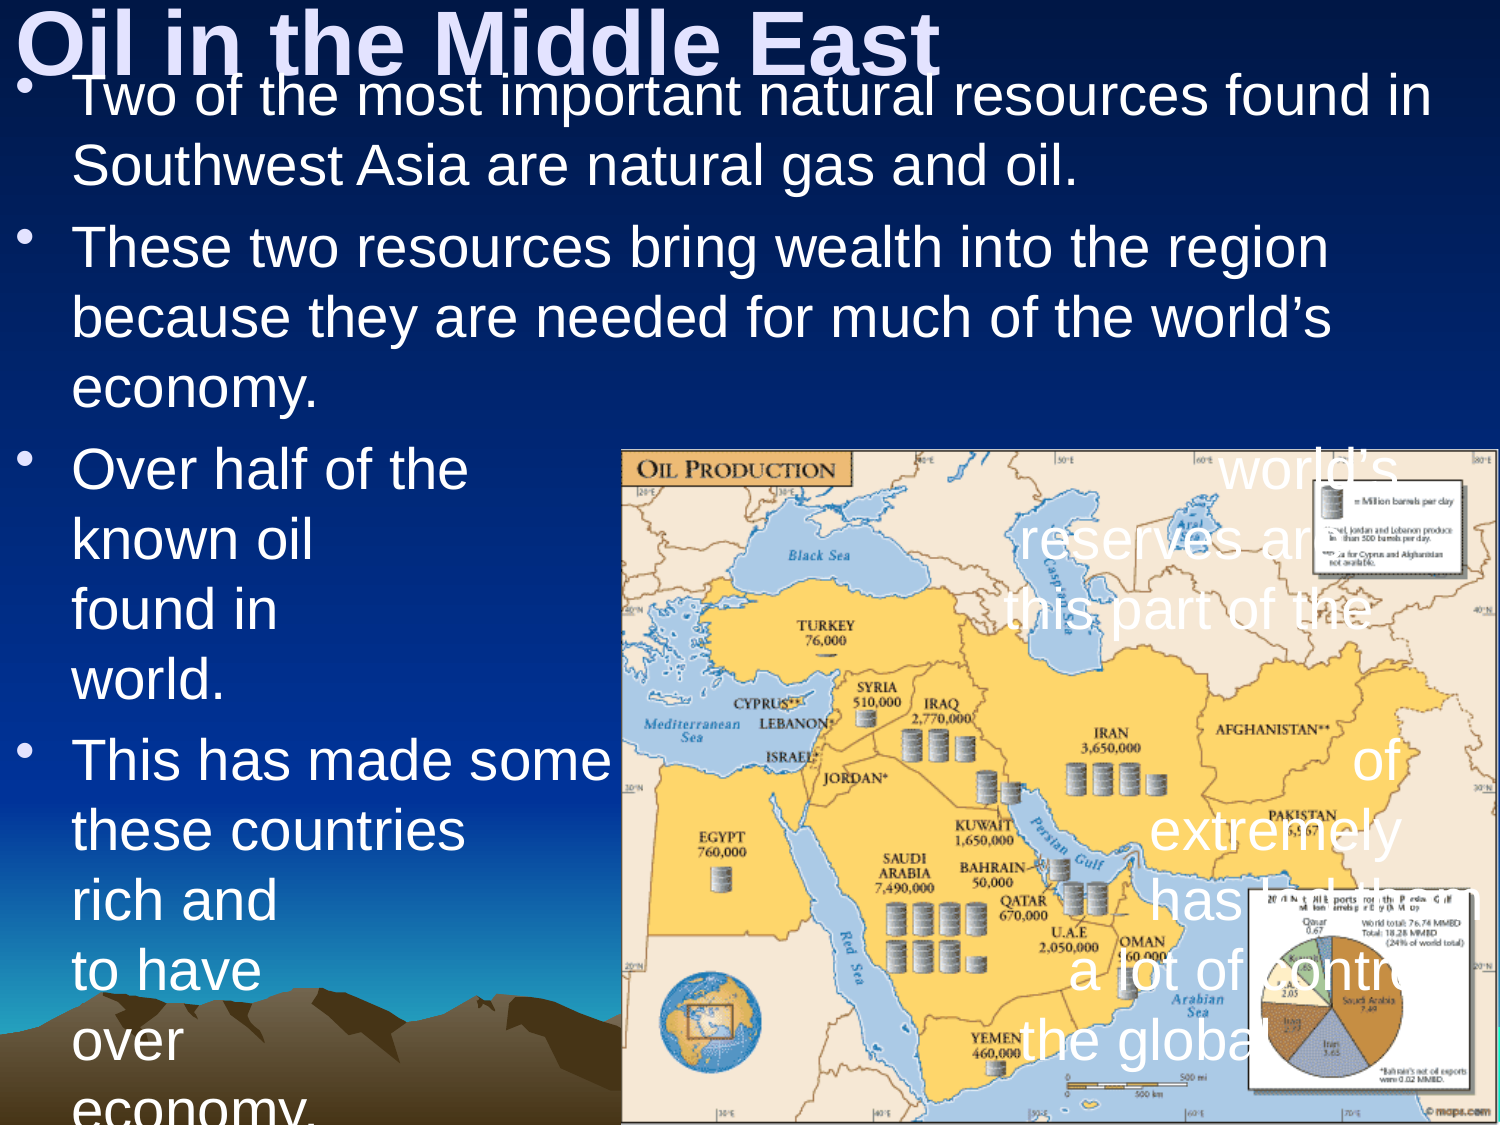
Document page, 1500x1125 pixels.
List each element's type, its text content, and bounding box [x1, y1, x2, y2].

title Oil in the Middle East [0, 0, 1351, 49]
picture [621, 449, 1500, 1125]
list Two of the most important natural resources found in Southwest Asia are natural gas and oil. These two resources bring wealth into the region because they are needed for much of the world’s economy. Over half of the world’s known oil reserves are found in this part of the world. This has made some of these countries extremely rich and has led them to have a lot of control over the global economy. [0, 49, 1500, 788]
